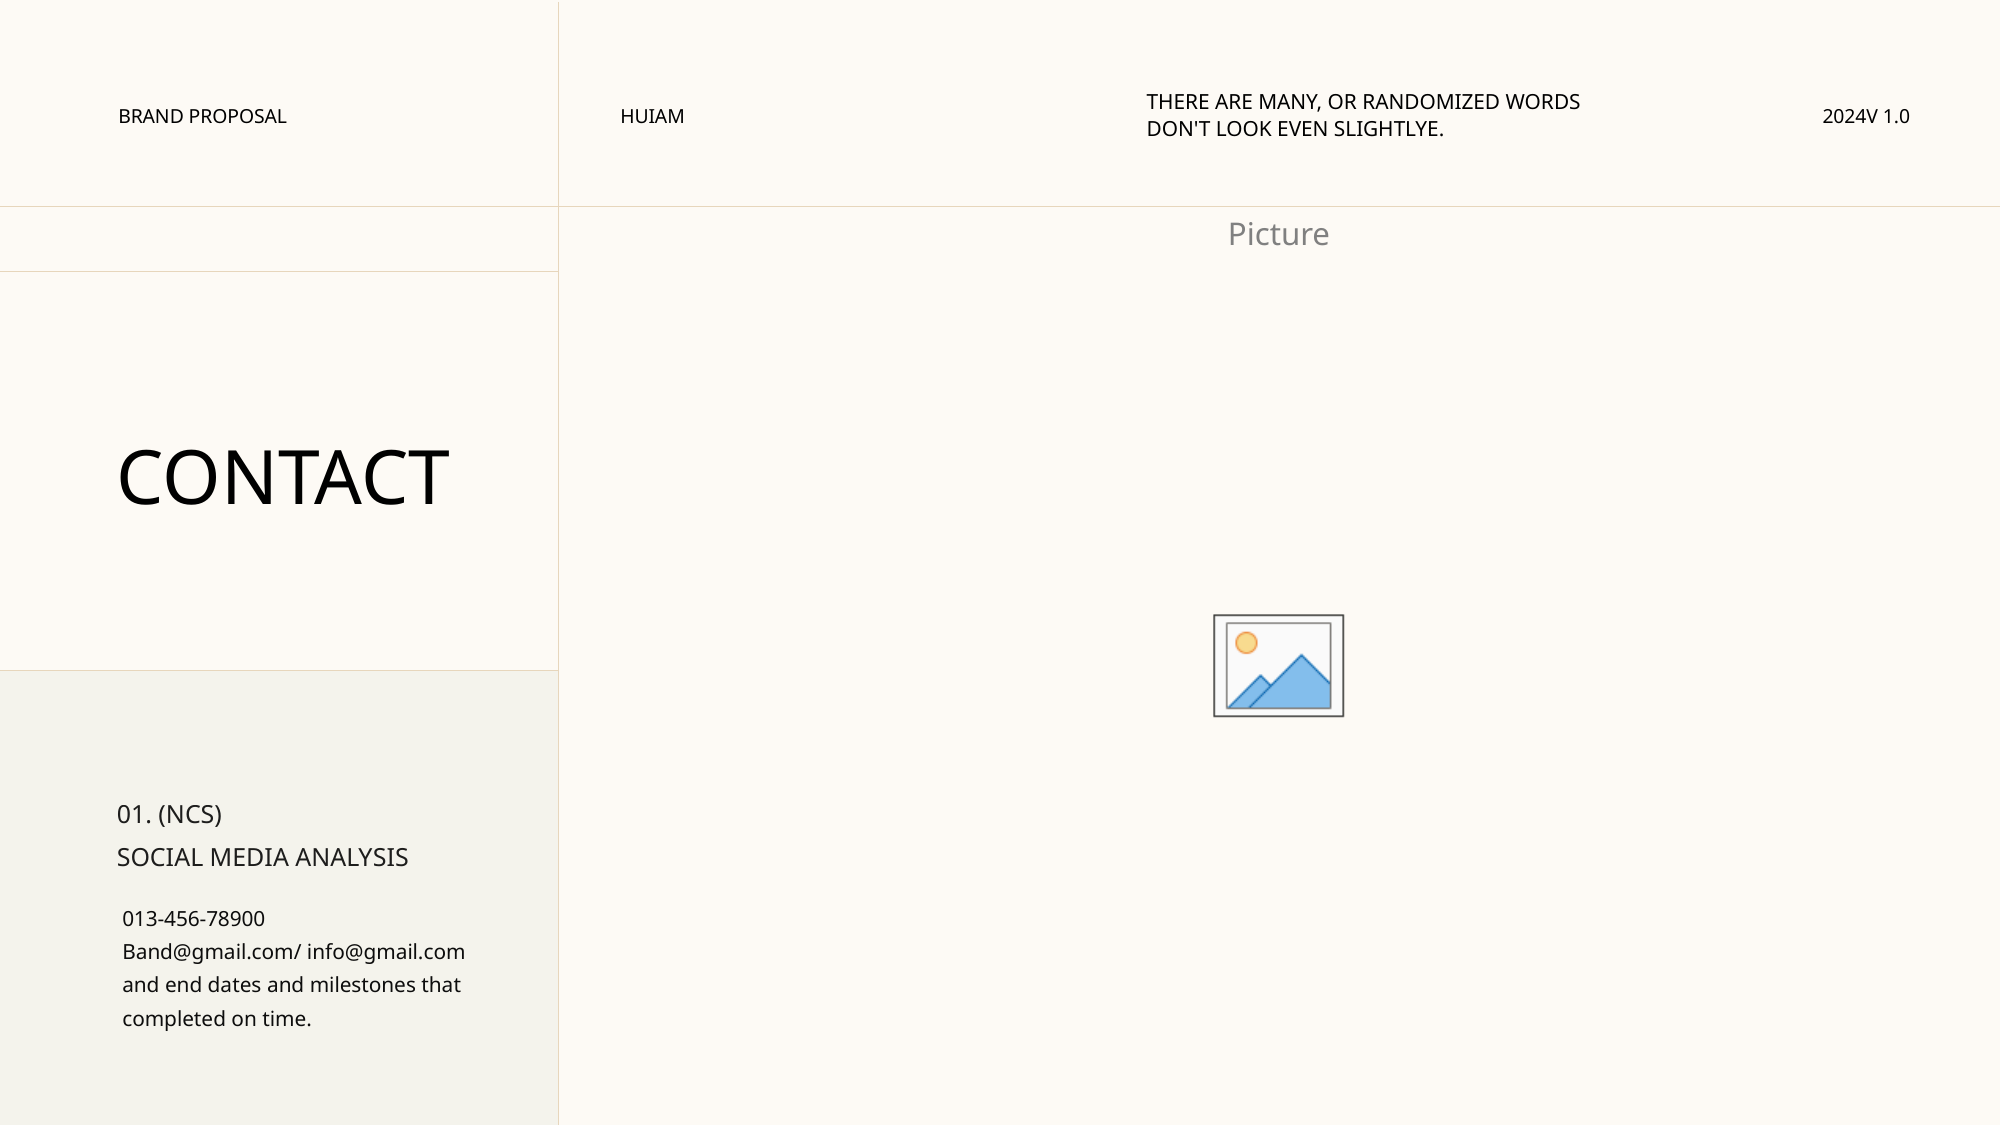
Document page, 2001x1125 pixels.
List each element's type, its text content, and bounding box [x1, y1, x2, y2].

picture [558, 206, 2000, 1125]
text_box BRAND PROPOSAL [103, 92, 379, 148]
text_box SOCIAL MEDIA ANALYSIS [102, 833, 558, 879]
text_box 01. (NCS) [102, 790, 509, 833]
text_box HUIAM [605, 92, 881, 148]
text_box 013-456-78900 Band@gmail.com/ info@gmail.com and end dates and milestones that completed on time. [107, 889, 504, 1038]
text_box 2024V 1.0 [1773, 92, 1930, 148]
text_box THERE ARE MANY, OR RANDOMIZED WORDS DON'T LOOK EVEN SLIGHTLYE. [1131, 78, 1639, 148]
text_box [0, 671, 558, 1125]
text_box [0, 271, 558, 671]
